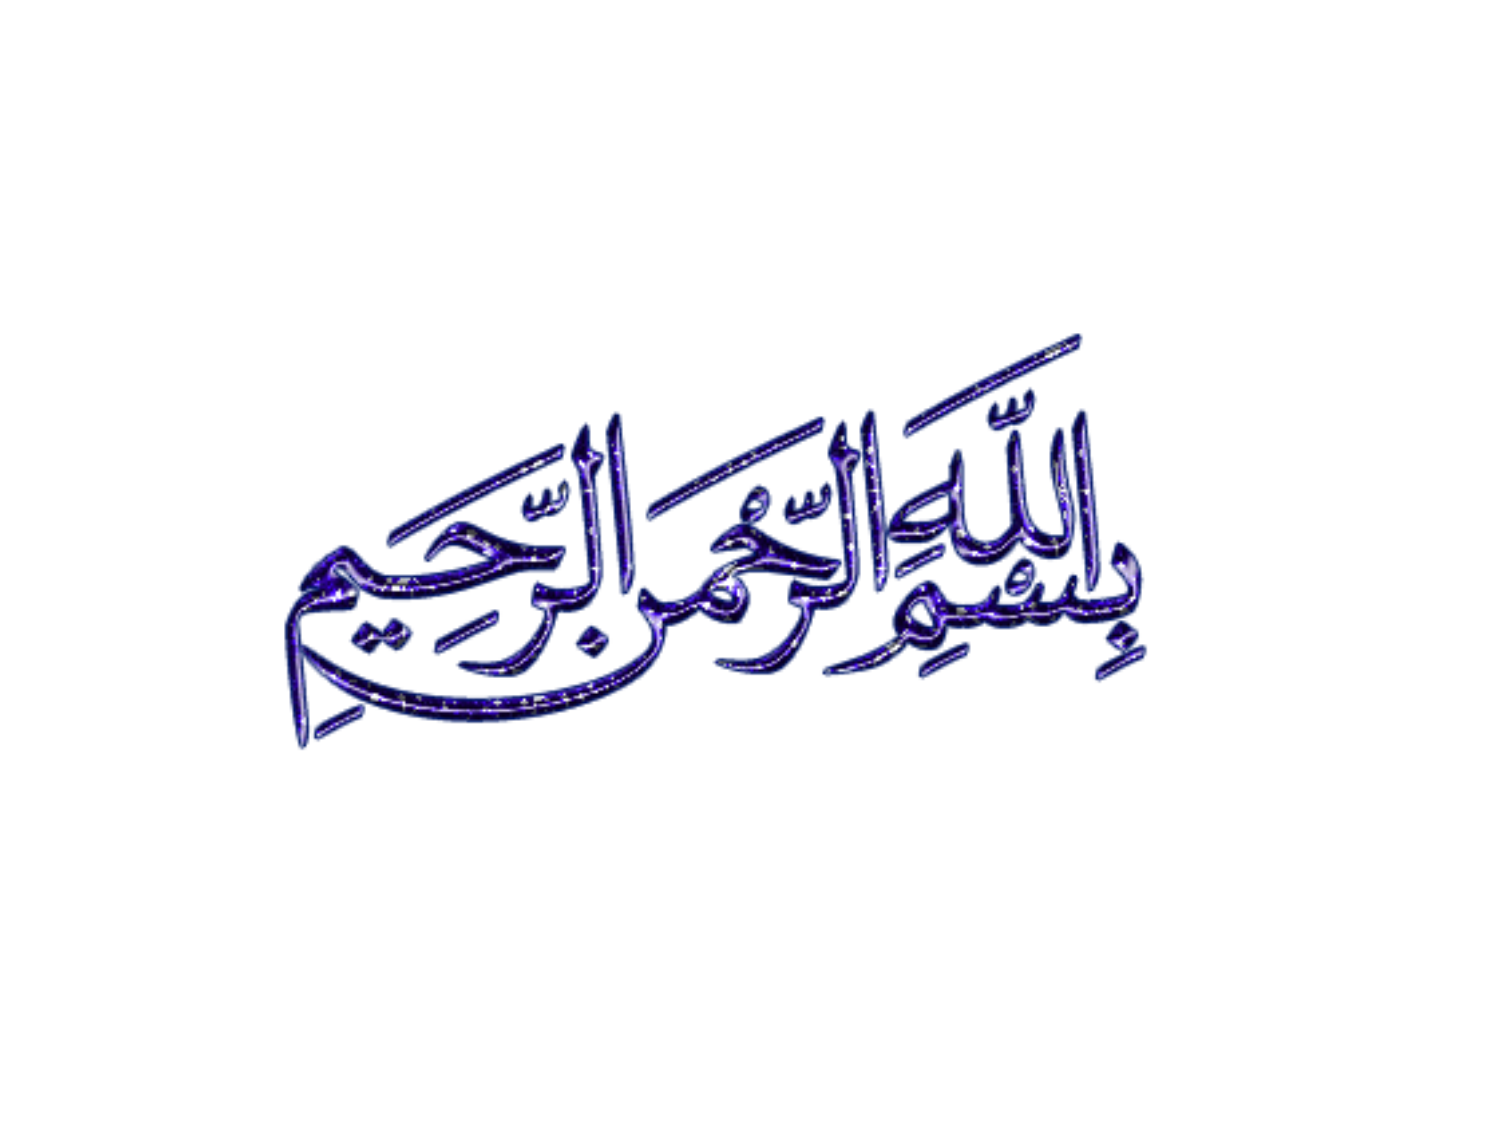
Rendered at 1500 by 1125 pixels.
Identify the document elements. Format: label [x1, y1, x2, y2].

list [274, 324, 1159, 762]
